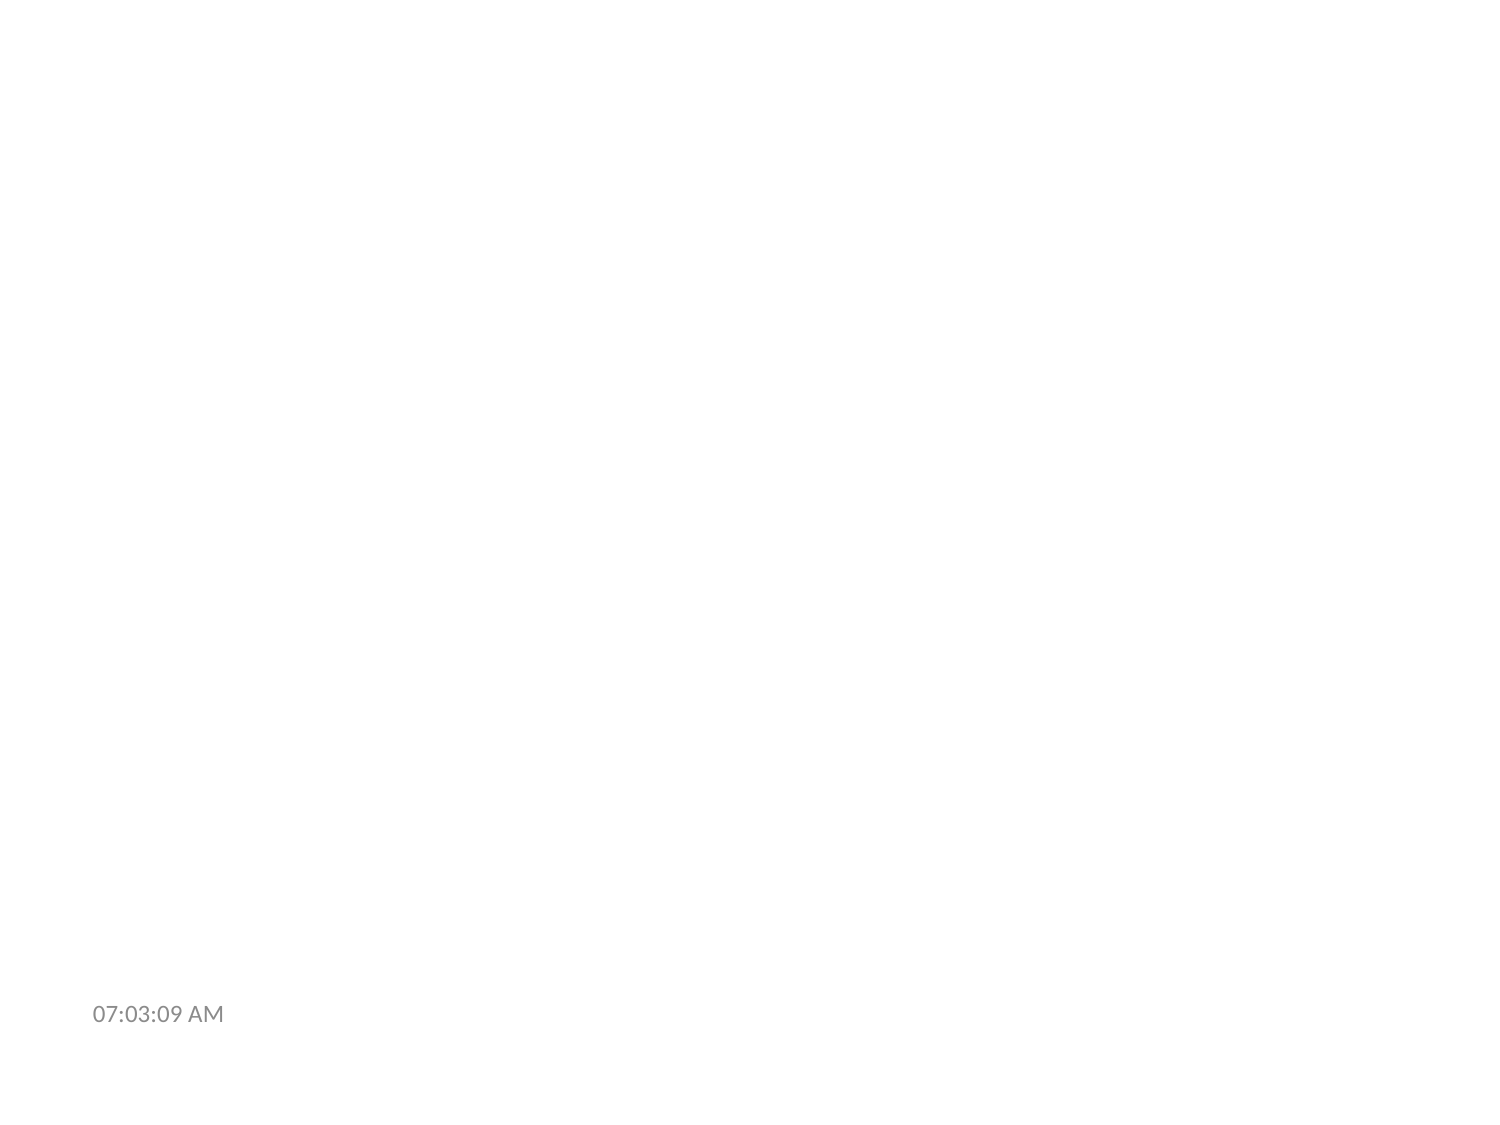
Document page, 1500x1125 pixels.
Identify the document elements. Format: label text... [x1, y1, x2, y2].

text_box 3:35:09 PM [77, 982, 428, 1043]
